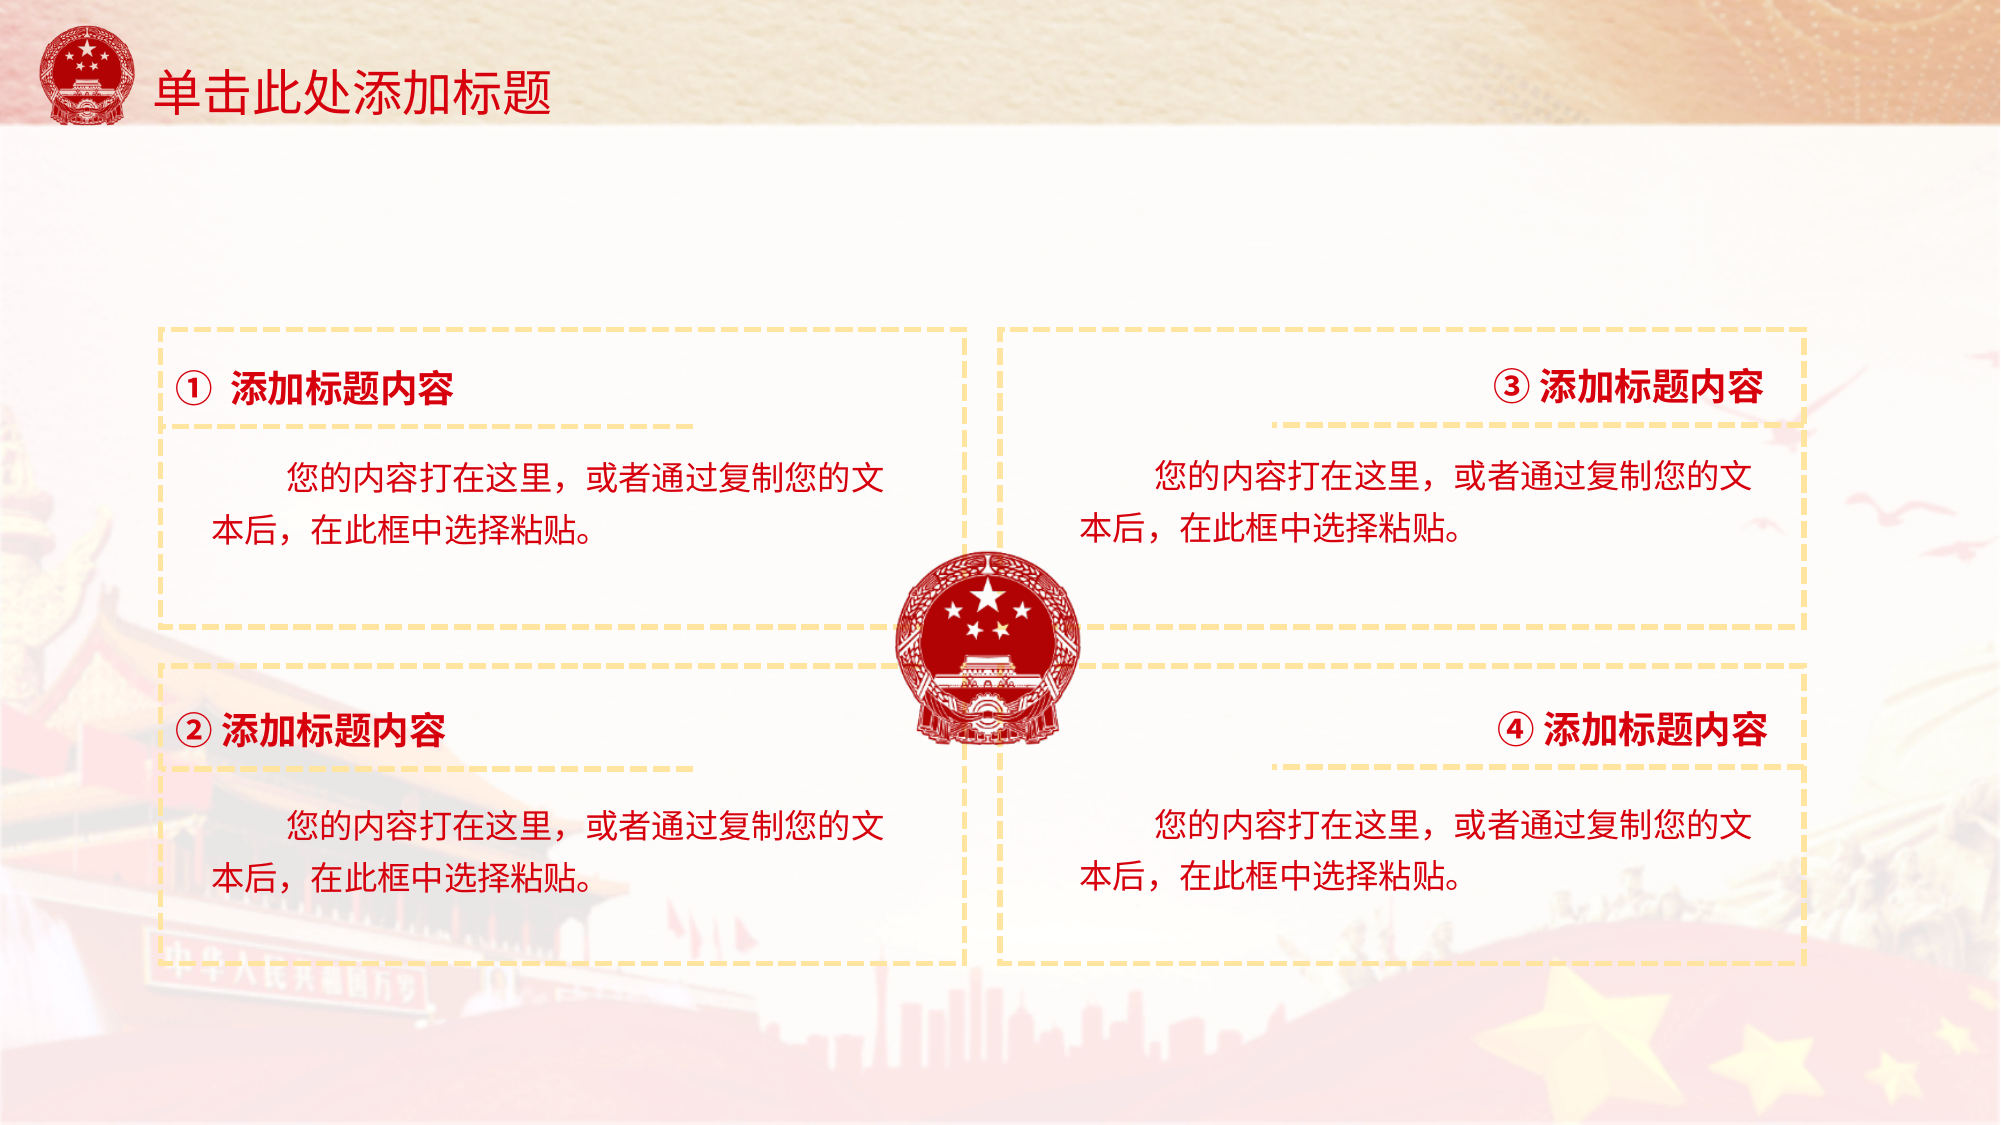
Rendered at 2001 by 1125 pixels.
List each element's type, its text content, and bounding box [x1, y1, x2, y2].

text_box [160, 329, 965, 628]
picture [0, 0, 2001, 1125]
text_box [999, 329, 1804, 628]
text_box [999, 665, 1804, 964]
text_box 单击此处添加标题 [160, 36, 1863, 155]
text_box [160, 665, 965, 964]
